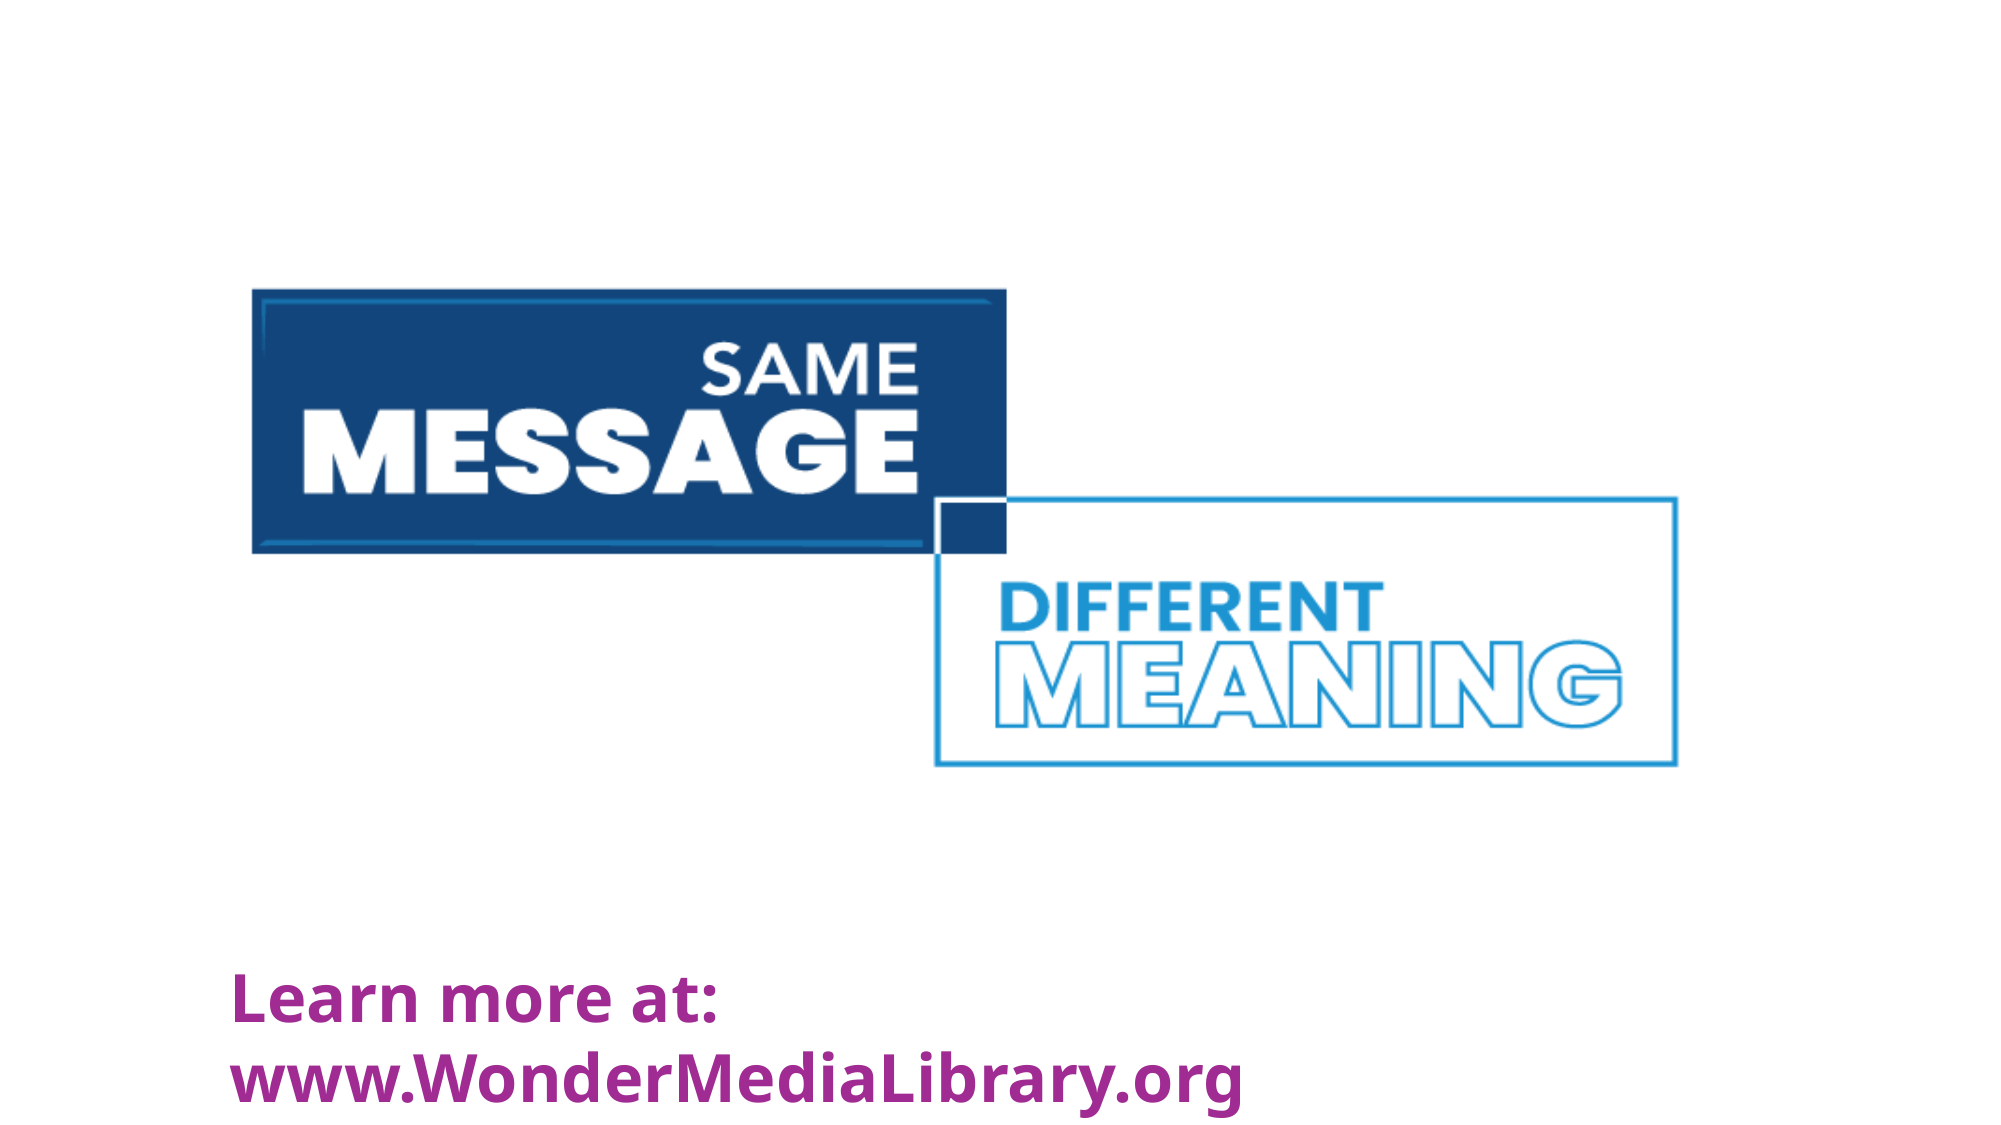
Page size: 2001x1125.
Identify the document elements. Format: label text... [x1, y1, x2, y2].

text_box Learn more at: www.WonderMediaLibrary.org [215, 948, 1690, 1124]
picture [214, 79, 1714, 933]
